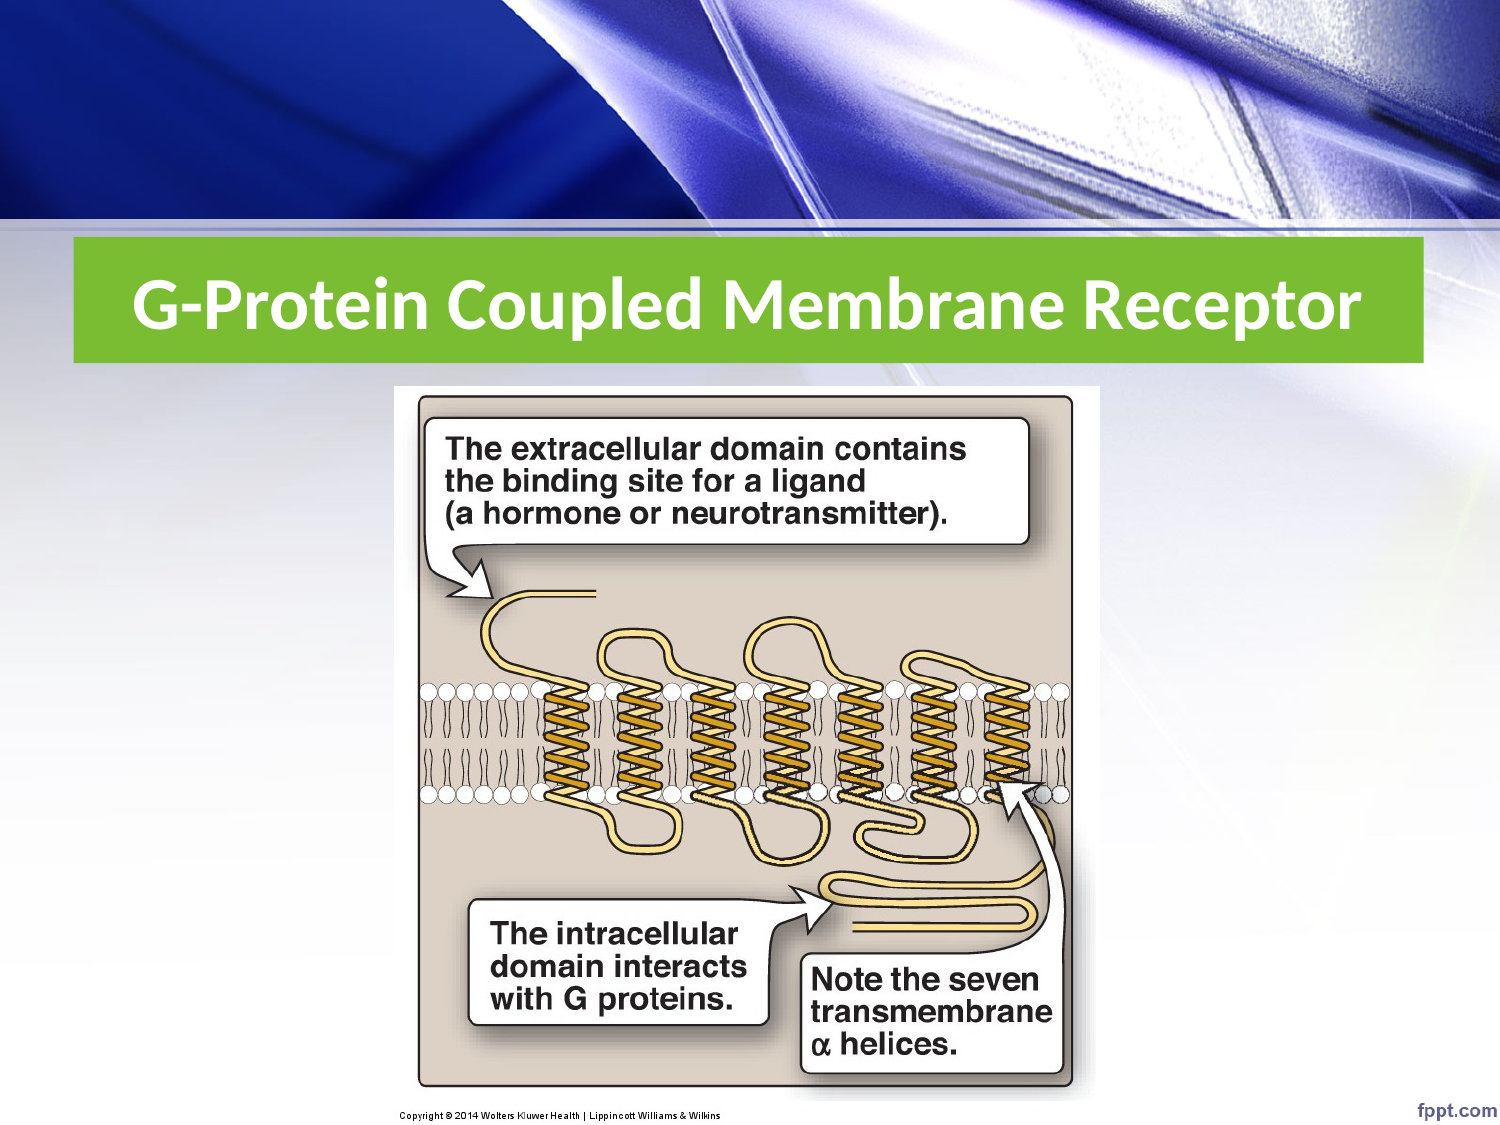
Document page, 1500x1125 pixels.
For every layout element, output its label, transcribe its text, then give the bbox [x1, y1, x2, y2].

picture [0, 0, 1500, 1125]
title G-Protein Coupled Membrane Receptor [73, 236, 1424, 364]
